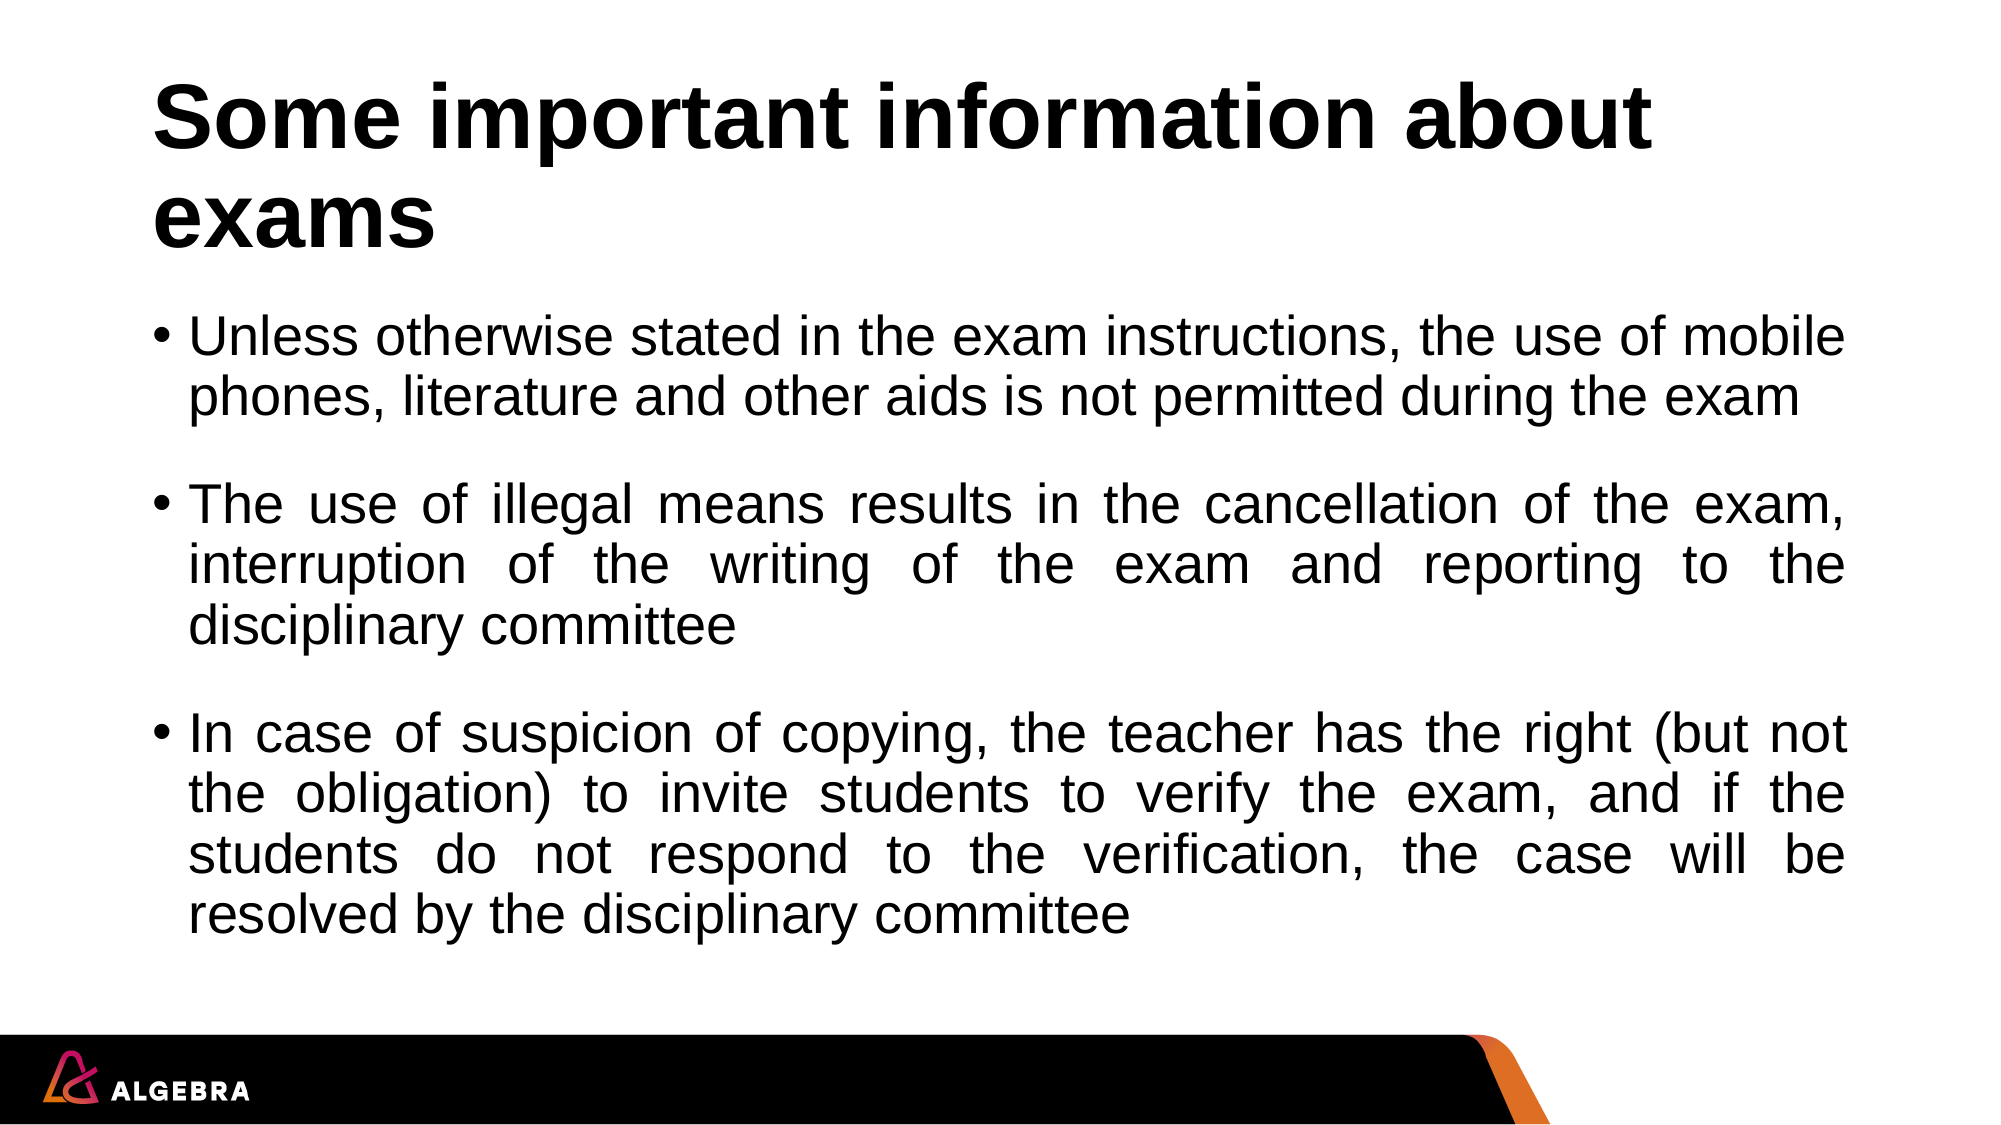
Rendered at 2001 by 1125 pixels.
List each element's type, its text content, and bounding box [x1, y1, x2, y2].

list Unless otherwise stated in the exam instructions, the use of mobile phones, literature and other aids is not permitted during the exam The use of illegal means results in the cancellation of the exam, interruption of the writing of the exam and reporting to the disciplinary committee In case of suspicion of copying, the teacher has the right (but not the obligation) to invite students to verify the exam, and if the students do not respond to the verification, the case will be resolved by the disciplinary committee [137, 299, 1863, 1014]
picture [0, 1034, 1733, 1125]
title Some important information about exams [137, 59, 1863, 278]
